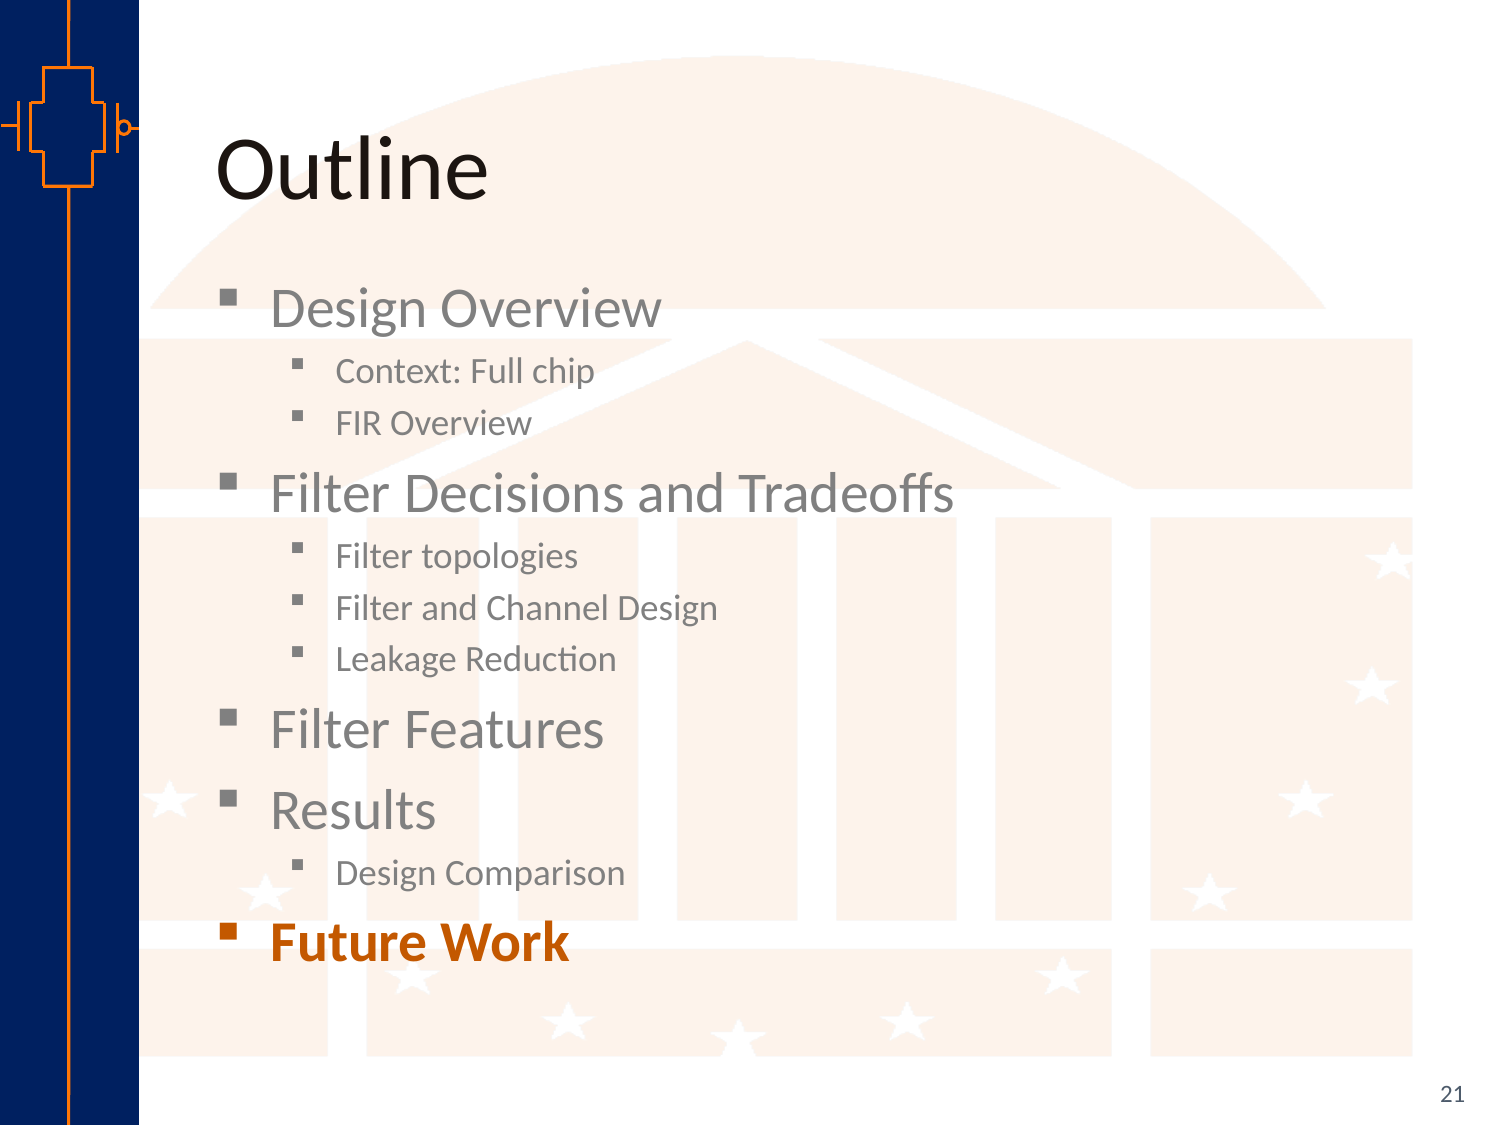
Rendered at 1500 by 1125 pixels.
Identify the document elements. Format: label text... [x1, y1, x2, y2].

slide_number 21 [1425, 1062, 1488, 1123]
title Outline [200, 37, 1388, 225]
list Design Overview Context: Full chip FIR Overview Filter Decisions and Tradeoffs Filter topologies Filter and Channel Design Leakage Reduction Filter Features Results Design Comparison Future Work [200, 262, 1425, 988]
